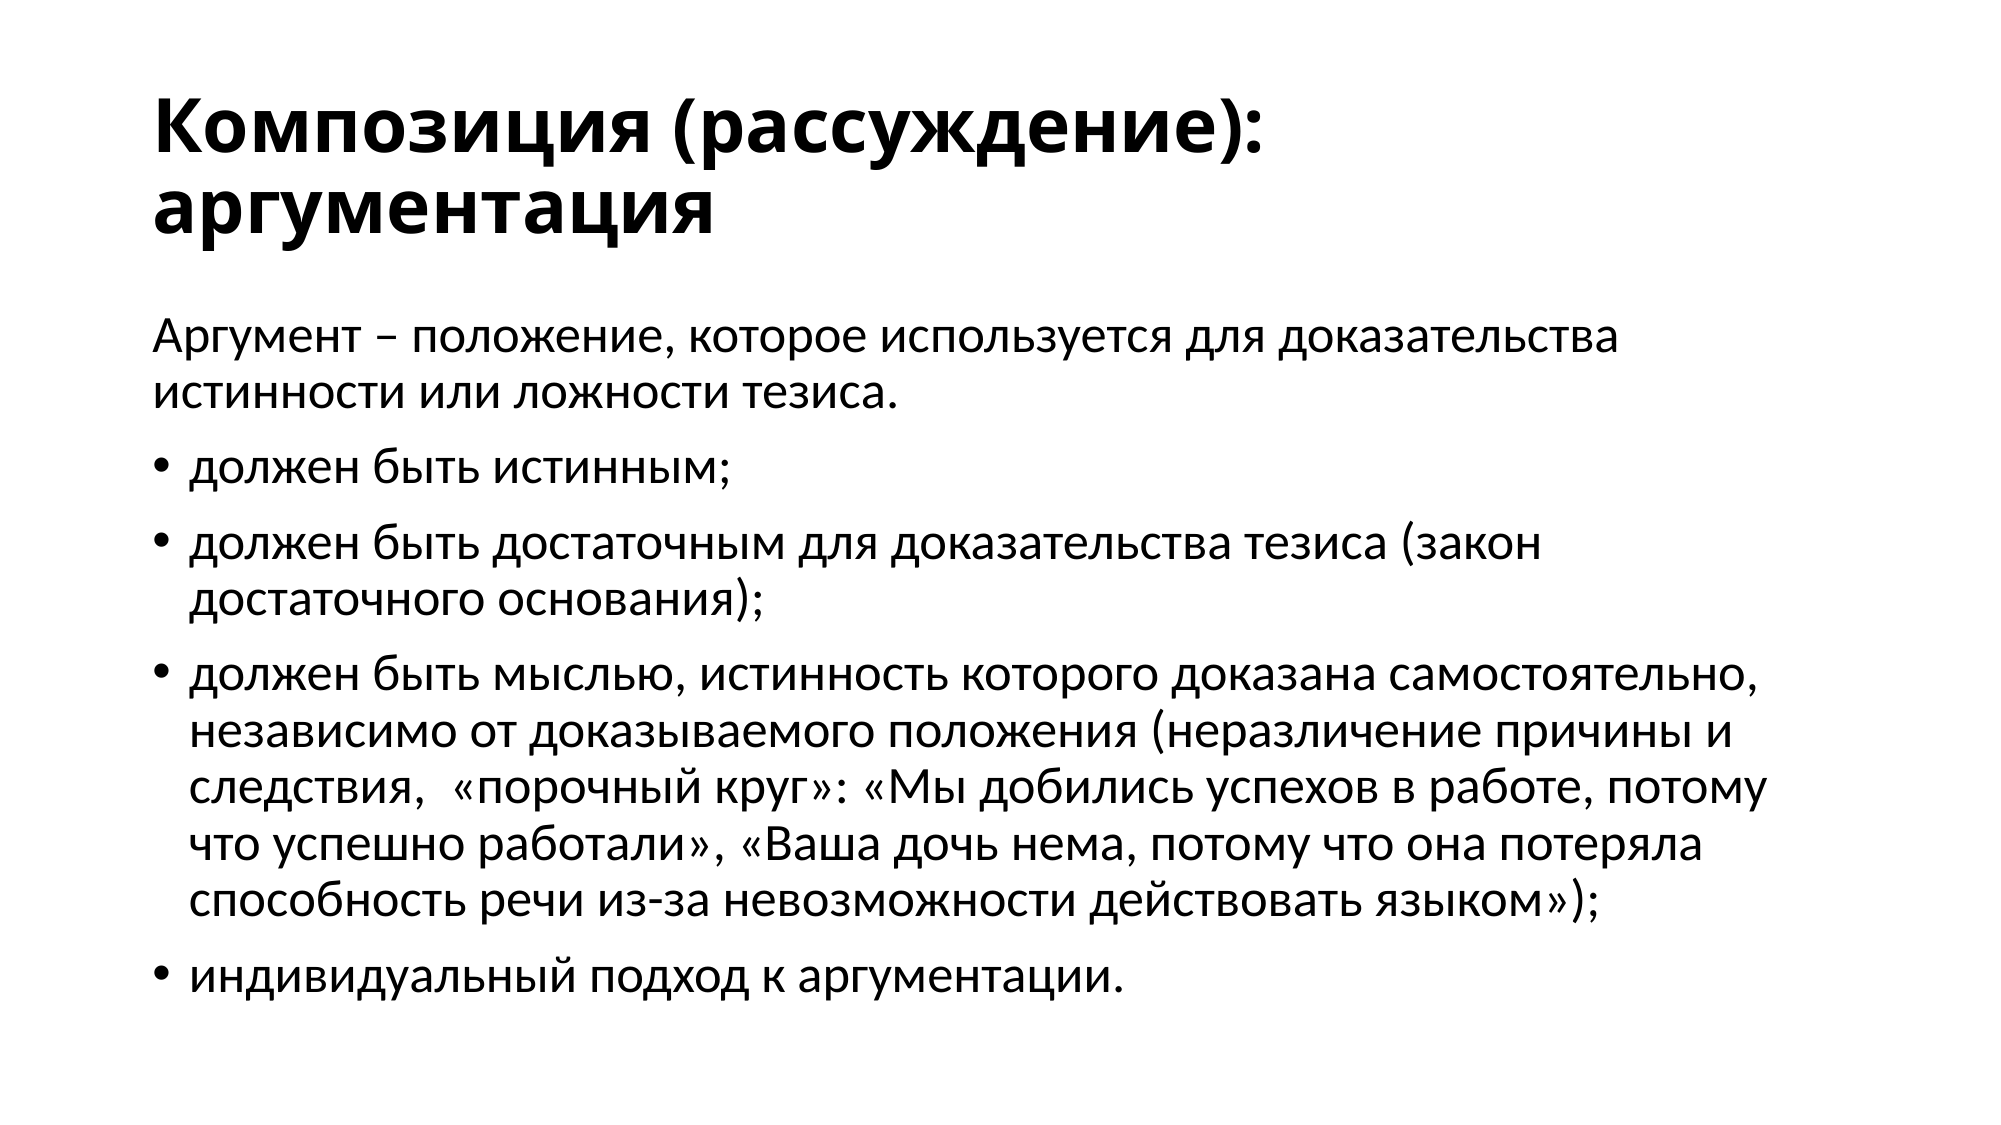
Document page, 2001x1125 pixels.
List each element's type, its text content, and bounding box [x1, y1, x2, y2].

title Композиция (рассуждение): аргументация [137, 59, 1863, 278]
list Аргумент – положение, которое используется для доказательства истинности или ложности тезиса. должен быть истинным; должен быть достаточным для доказательства тезиса (закон достаточного основания); должен быть мыслью, истинность которого доказана самостоятельно, независимо от доказываемого положения (неразличение причины и следствия, «порочный круг»: «Мы добились успехов в работе, потому что успешно работали», «Ваша дочь нема, потому что она потеряла способность речи из-за невозможности действовать языком»); индивидуальный подход к аргументации. [137, 299, 1863, 1014]
